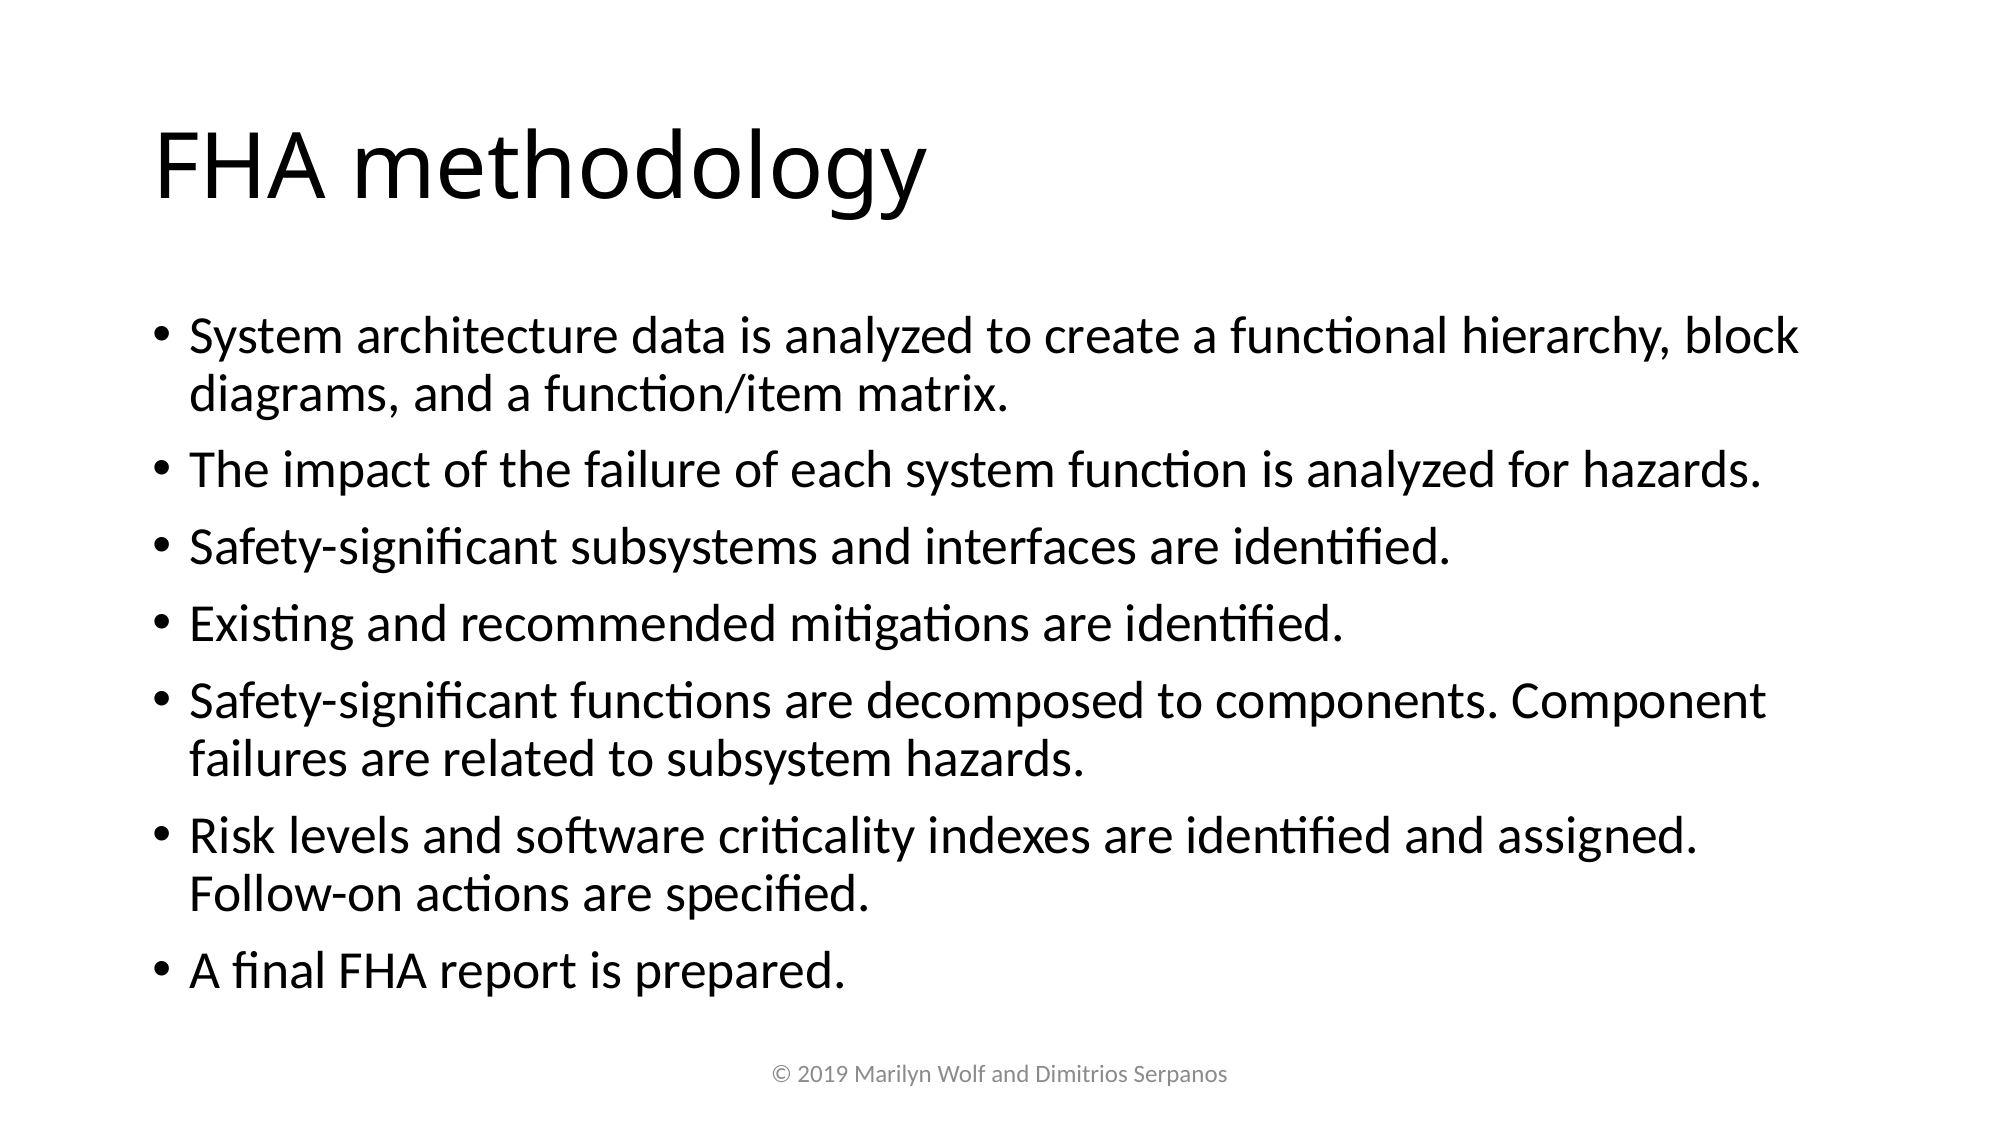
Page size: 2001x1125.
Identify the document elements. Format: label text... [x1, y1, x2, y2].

title FHA methodology [137, 59, 1863, 278]
footer © 2019 Marilyn Wolf and Dimitrios Serpanos [662, 1042, 1338, 1103]
list System architecture data is analyzed to create a functional hierarchy, block diagrams, and a function/item matrix. The impact of the failure of each system function is analyzed for hazards. Safety-significant subsystems and interfaces are identified. Existing and recommended mitigations are identified. Safety-significant functions are decomposed to components. Component failures are related to subsystem hazards. Risk levels and software criticality indexes are identified and assigned. Follow-on actions are specified. A final FHA report is prepared. [137, 299, 1863, 1014]
